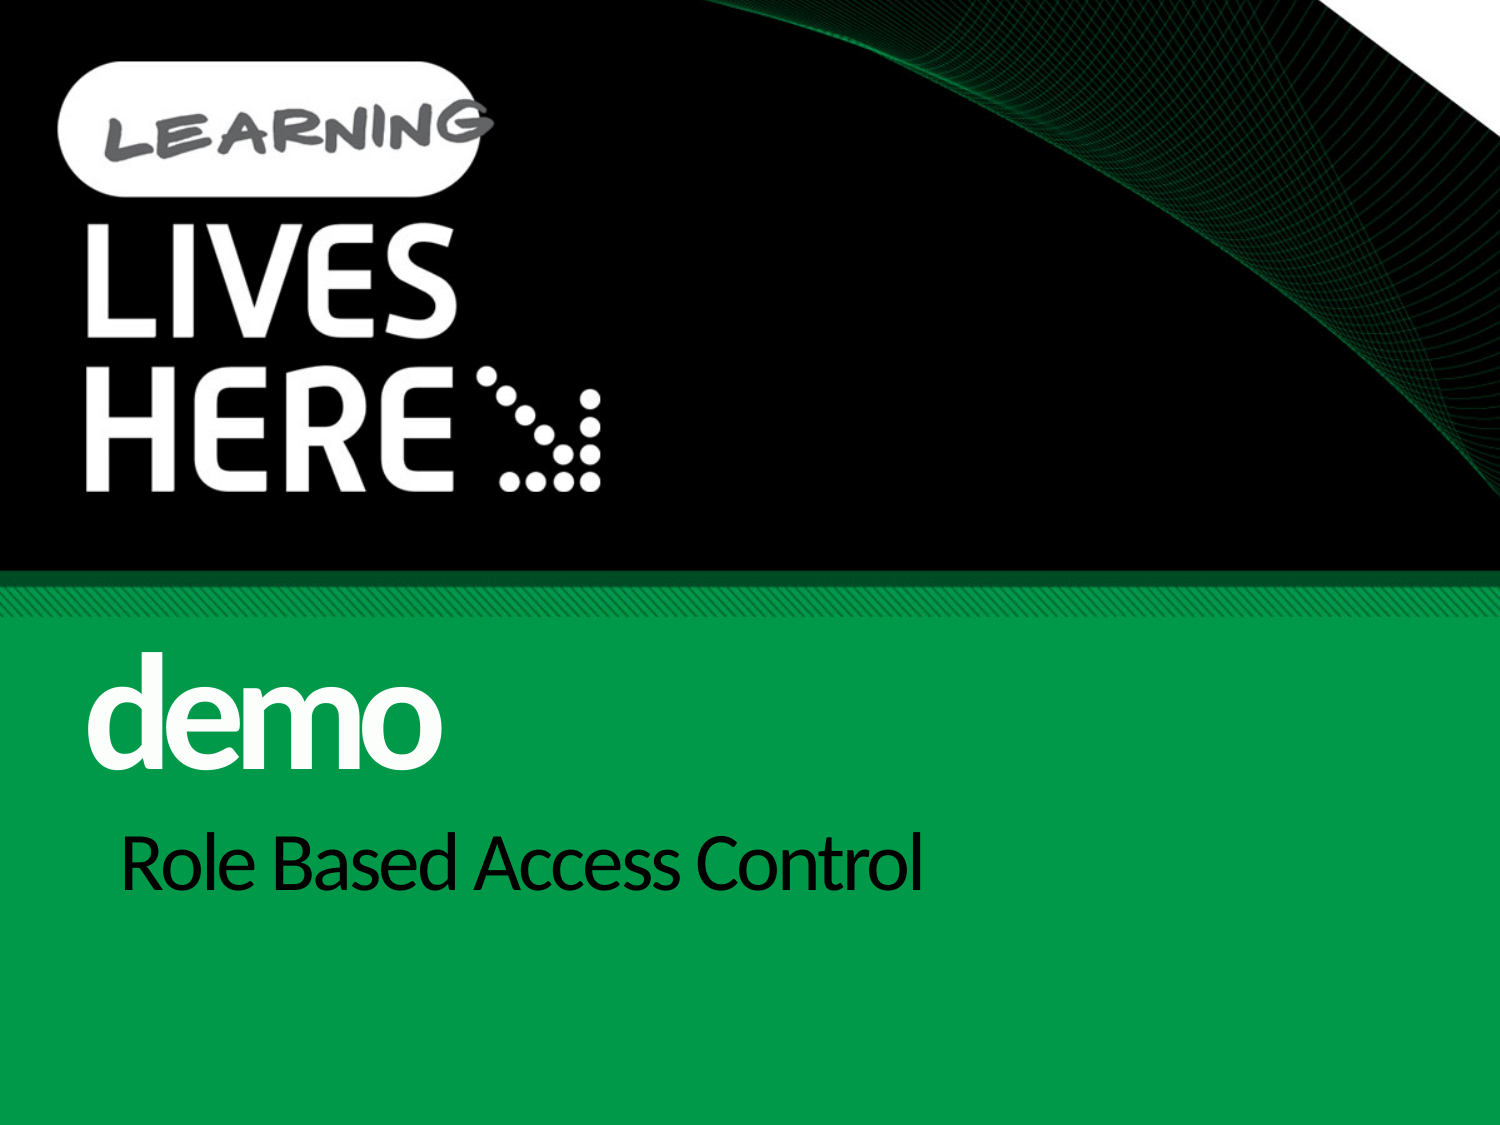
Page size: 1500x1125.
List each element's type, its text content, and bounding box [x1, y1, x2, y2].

title Role Based Access Control [119, 818, 1375, 943]
picture [0, 0, 1500, 1125]
list demo [83, 625, 1344, 800]
